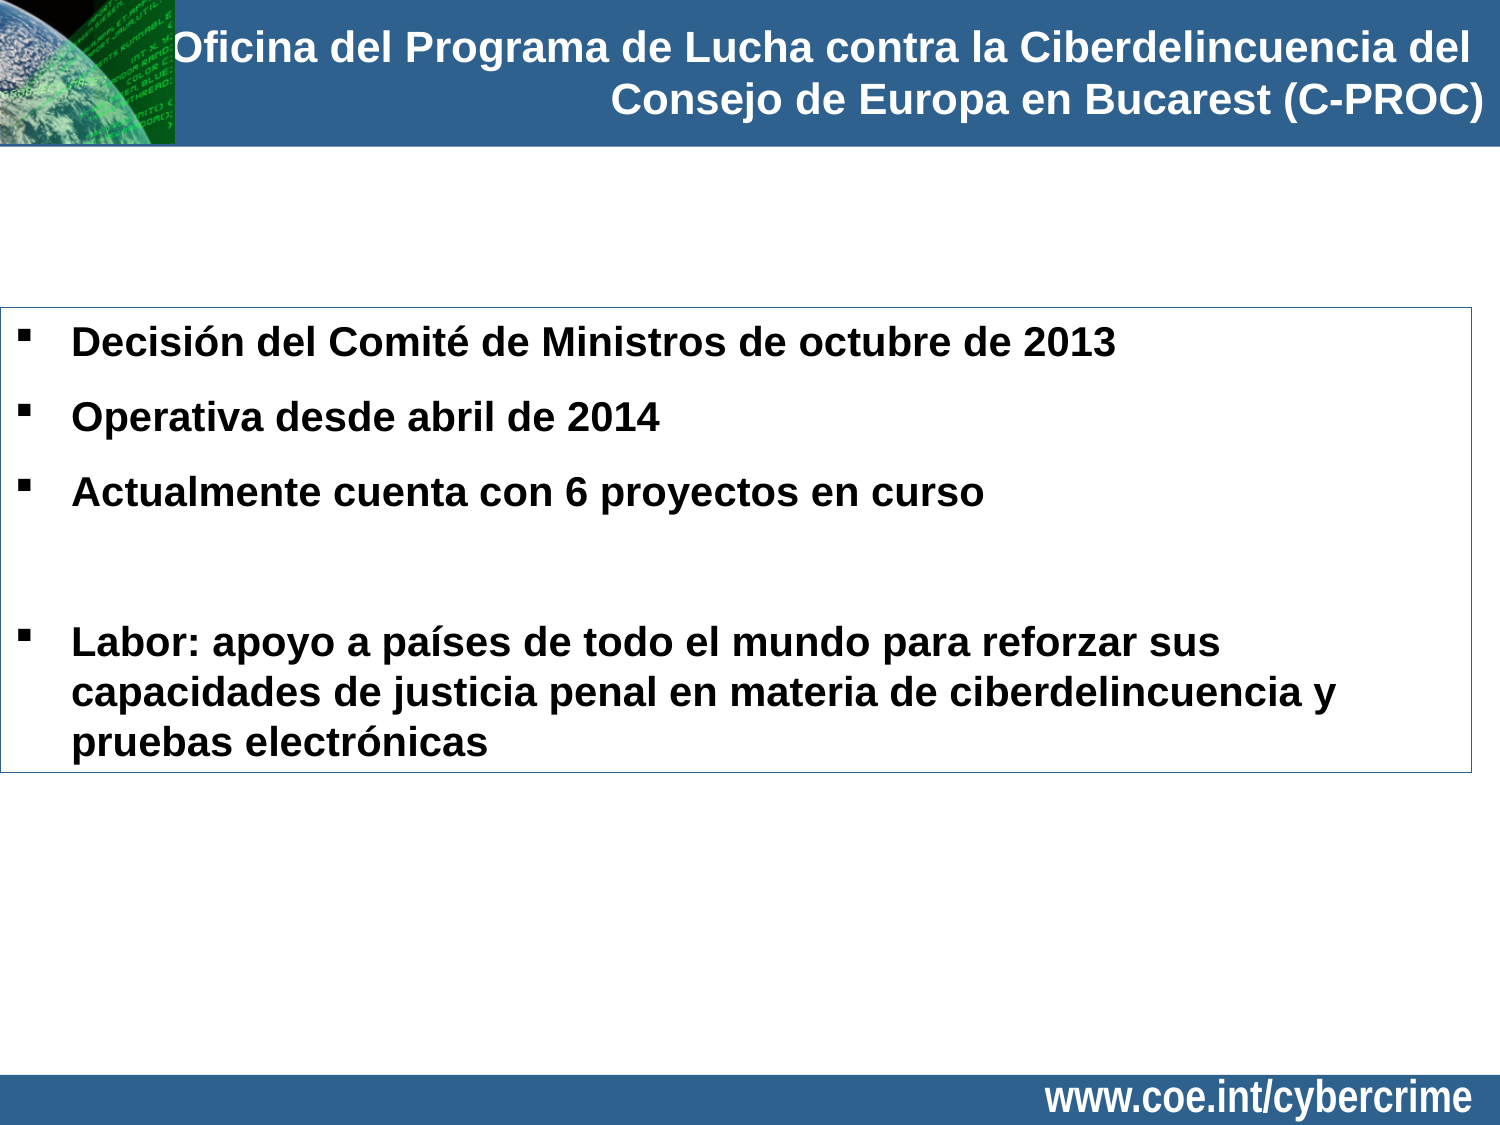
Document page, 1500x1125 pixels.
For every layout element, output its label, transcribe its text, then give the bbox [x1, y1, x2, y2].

text_box Oficina del Programa de Lucha contra la Ciberdelincuencia del Consejo de Europa en Bucarest (C-PROC) [177, 0, 1500, 149]
picture [0, 0, 175, 144]
text_box [0, 1073, 1030, 1125]
text_box www.coe.int/cybercrime [1030, 1059, 1500, 1125]
text_box Decisión del Comité de Ministros de octubre de 2013 Operativa desde abril de 2014 Actualmente cuenta con 6 proyectos en curso Labor: apoyo a países de todo el mundo para reforzar sus capacidades de justicia penal en materia de ciberdelincuencia y pruebas electrónicas [0, 307, 1472, 773]
